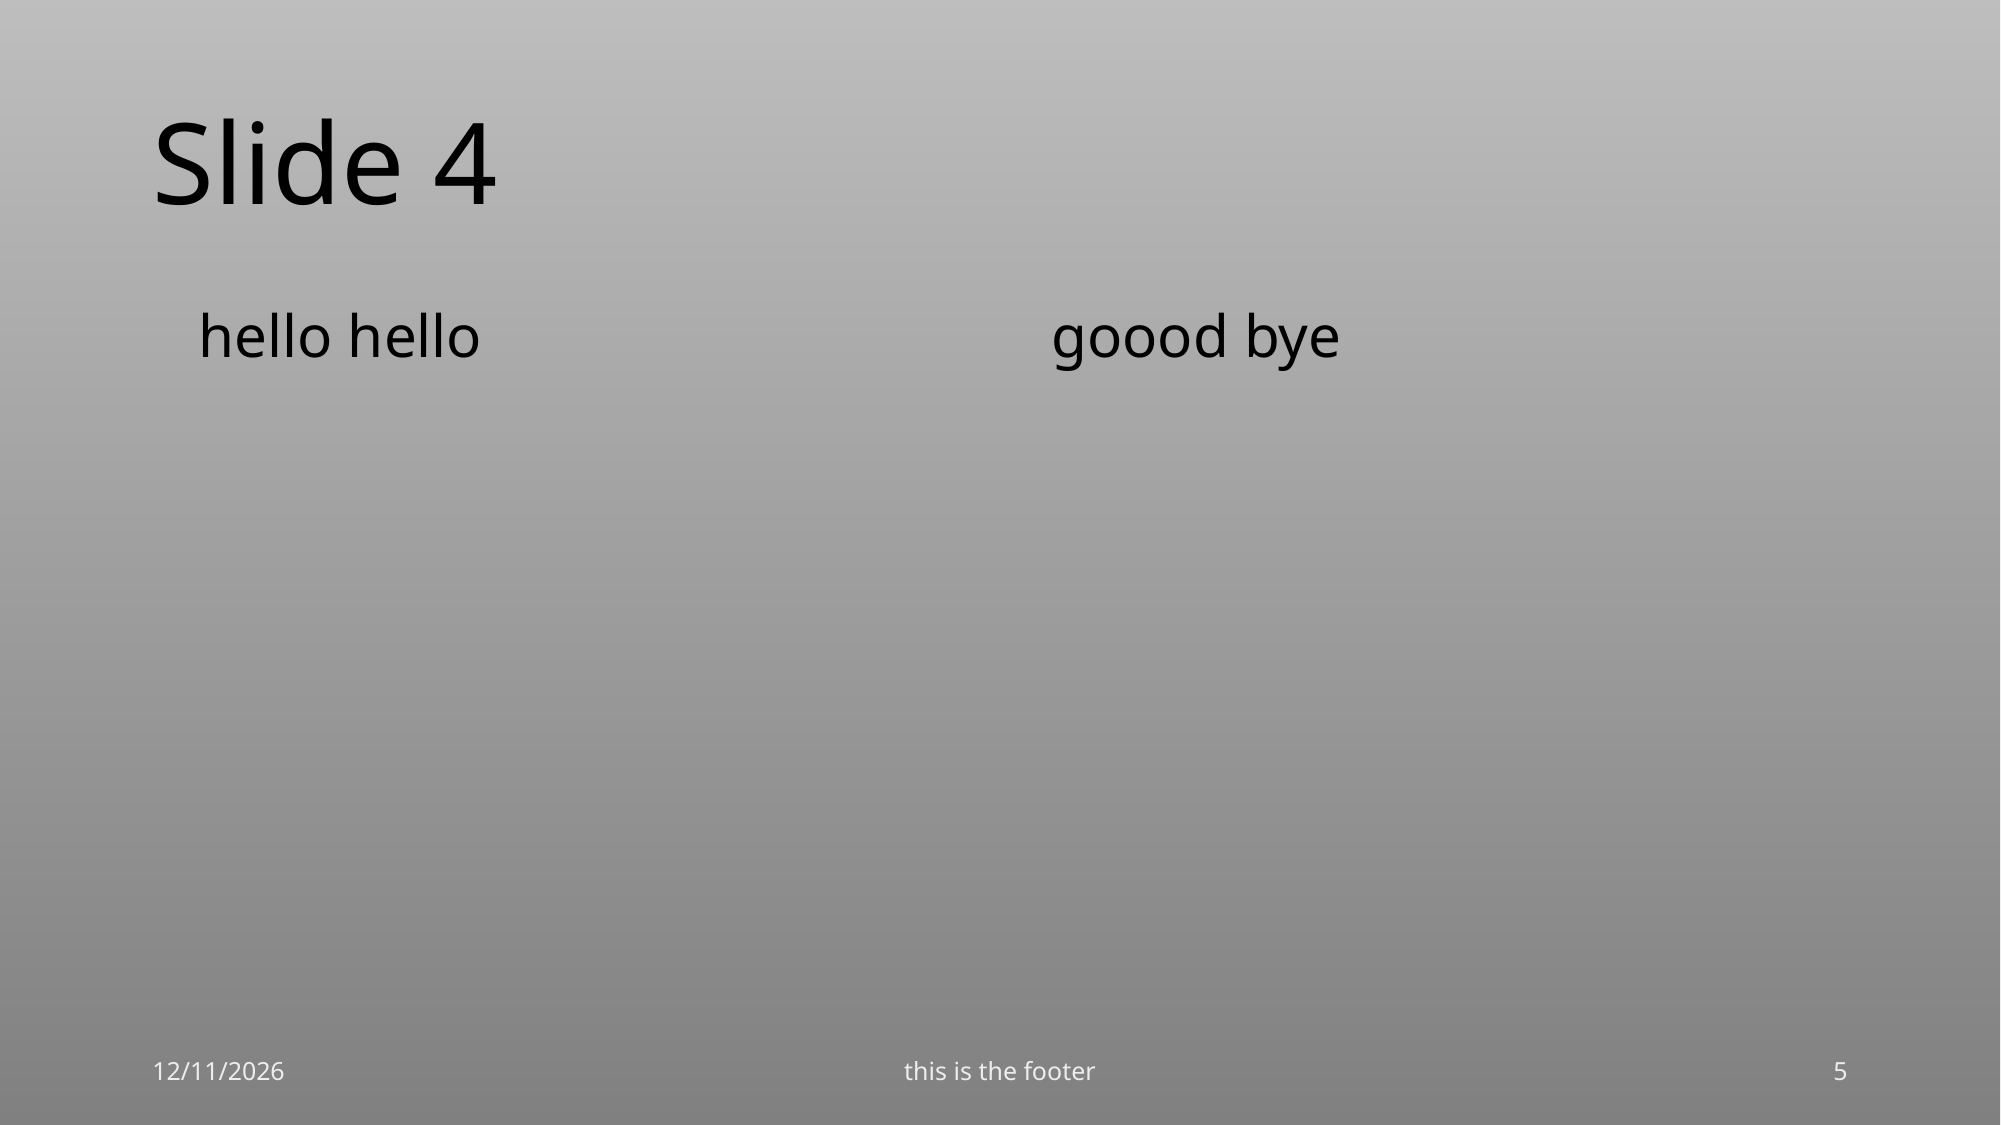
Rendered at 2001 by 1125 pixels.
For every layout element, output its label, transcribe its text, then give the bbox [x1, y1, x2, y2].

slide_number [137, 1042, 588, 1103]
footer this is the footer [662, 1042, 1338, 1103]
picture [0, 0, 2001, 1125]
slide_number ‹#› [1412, 1042, 1863, 1103]
title Slide 4 [137, 59, 1863, 278]
list hello hello [183, 299, 1009, 1014]
list goood bye [1036, 299, 1863, 1014]
